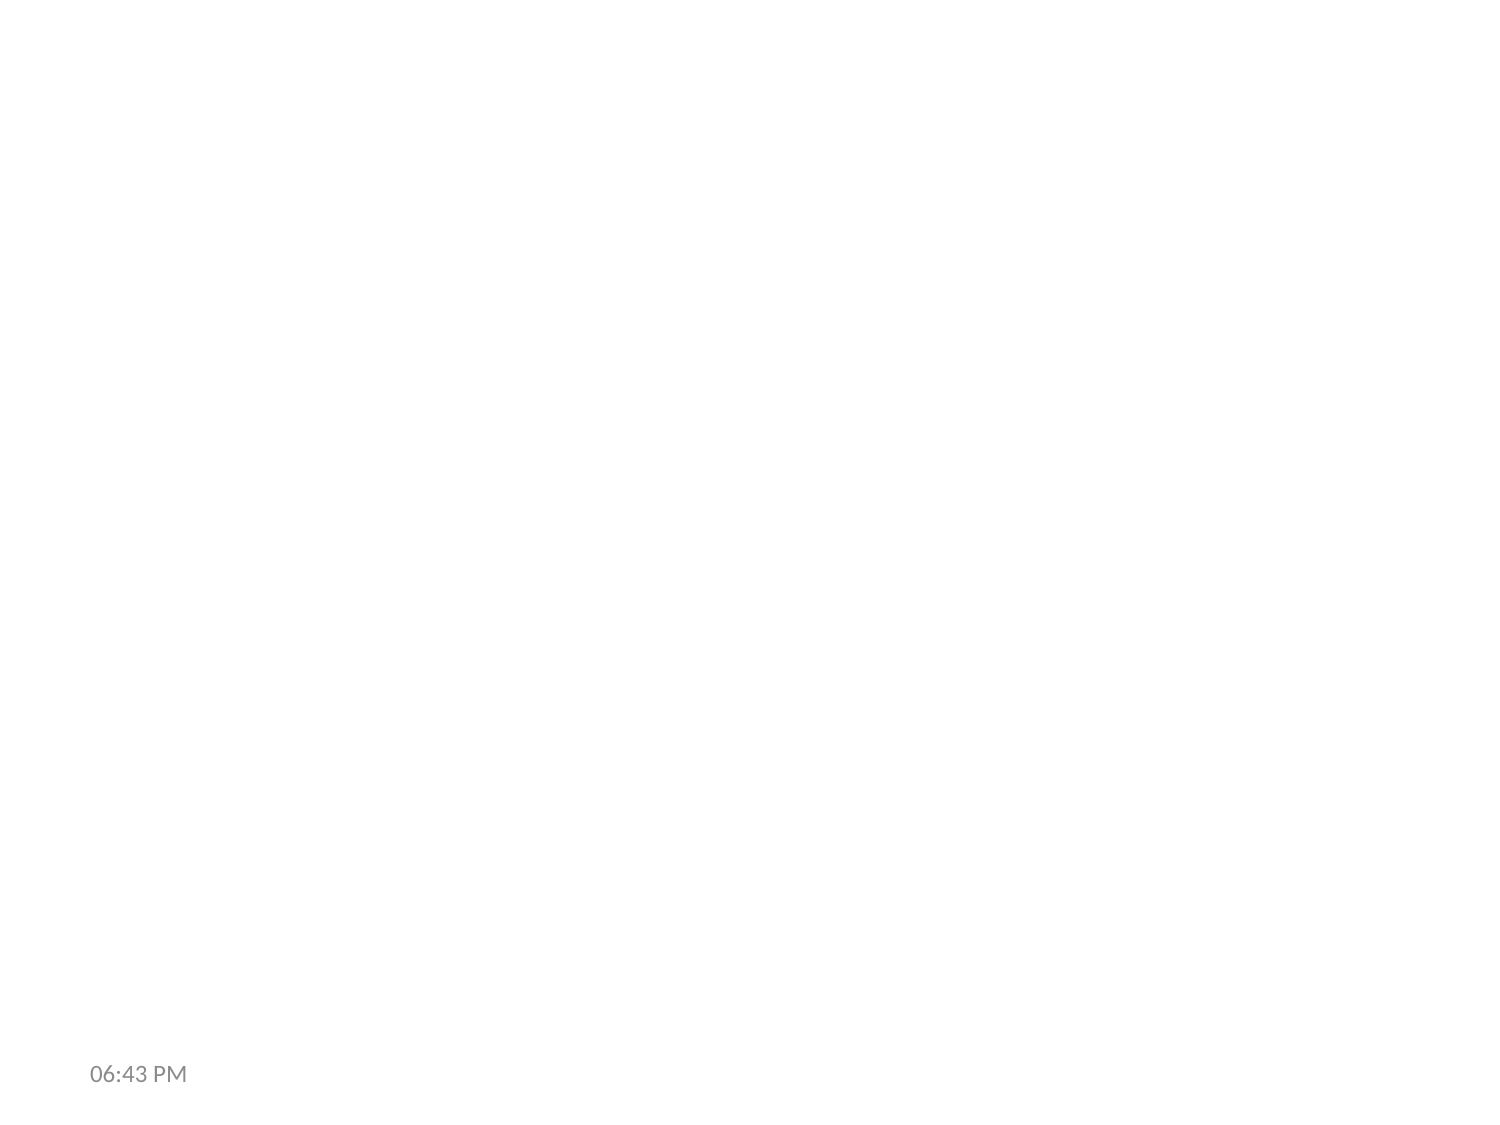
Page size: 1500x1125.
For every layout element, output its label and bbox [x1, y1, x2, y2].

slide_number [75, 1042, 425, 1103]
